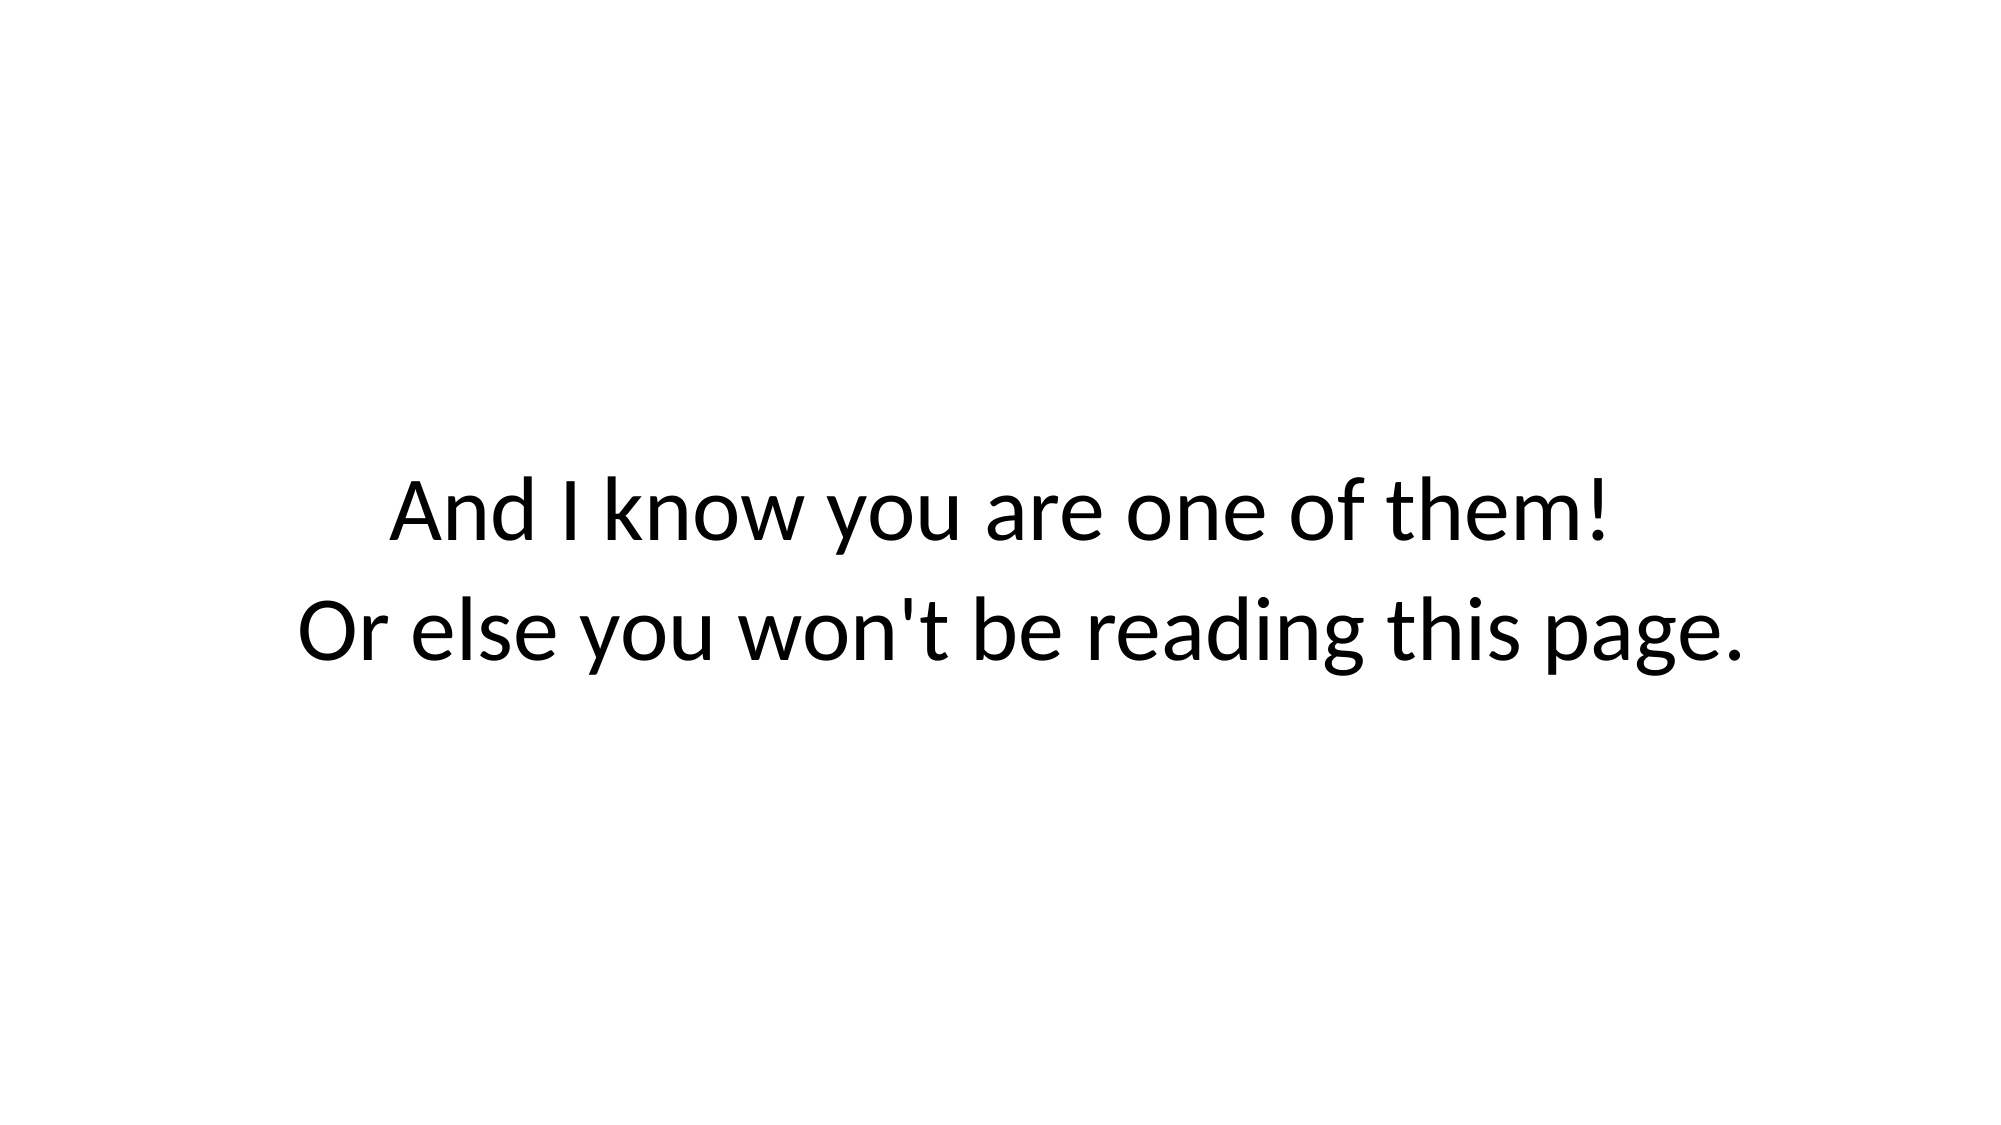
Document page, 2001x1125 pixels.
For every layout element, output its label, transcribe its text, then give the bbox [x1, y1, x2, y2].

list And I know you are one of them! Or else you won't be reading this page. [160, 453, 1886, 1045]
